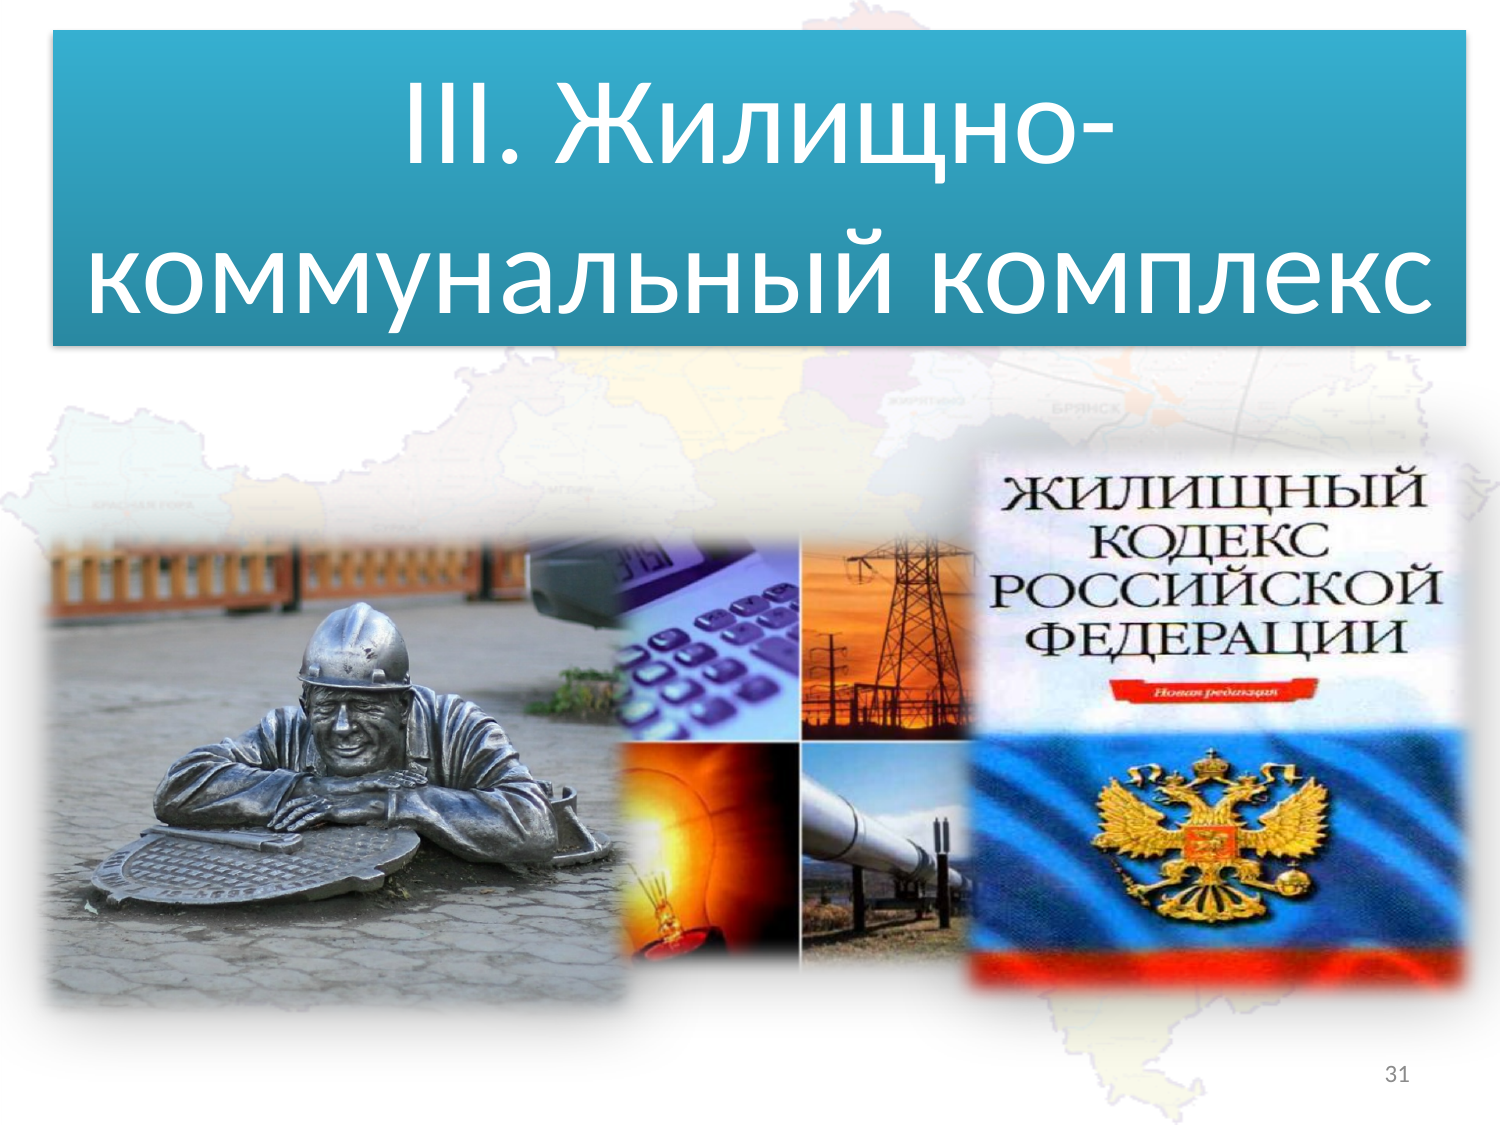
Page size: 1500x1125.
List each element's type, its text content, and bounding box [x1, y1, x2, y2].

picture [29, 432, 1483, 1023]
text_box III. Жилищно-коммунальный комплекс [53, 30, 1467, 346]
slide_number 31 [1074, 1042, 1425, 1103]
